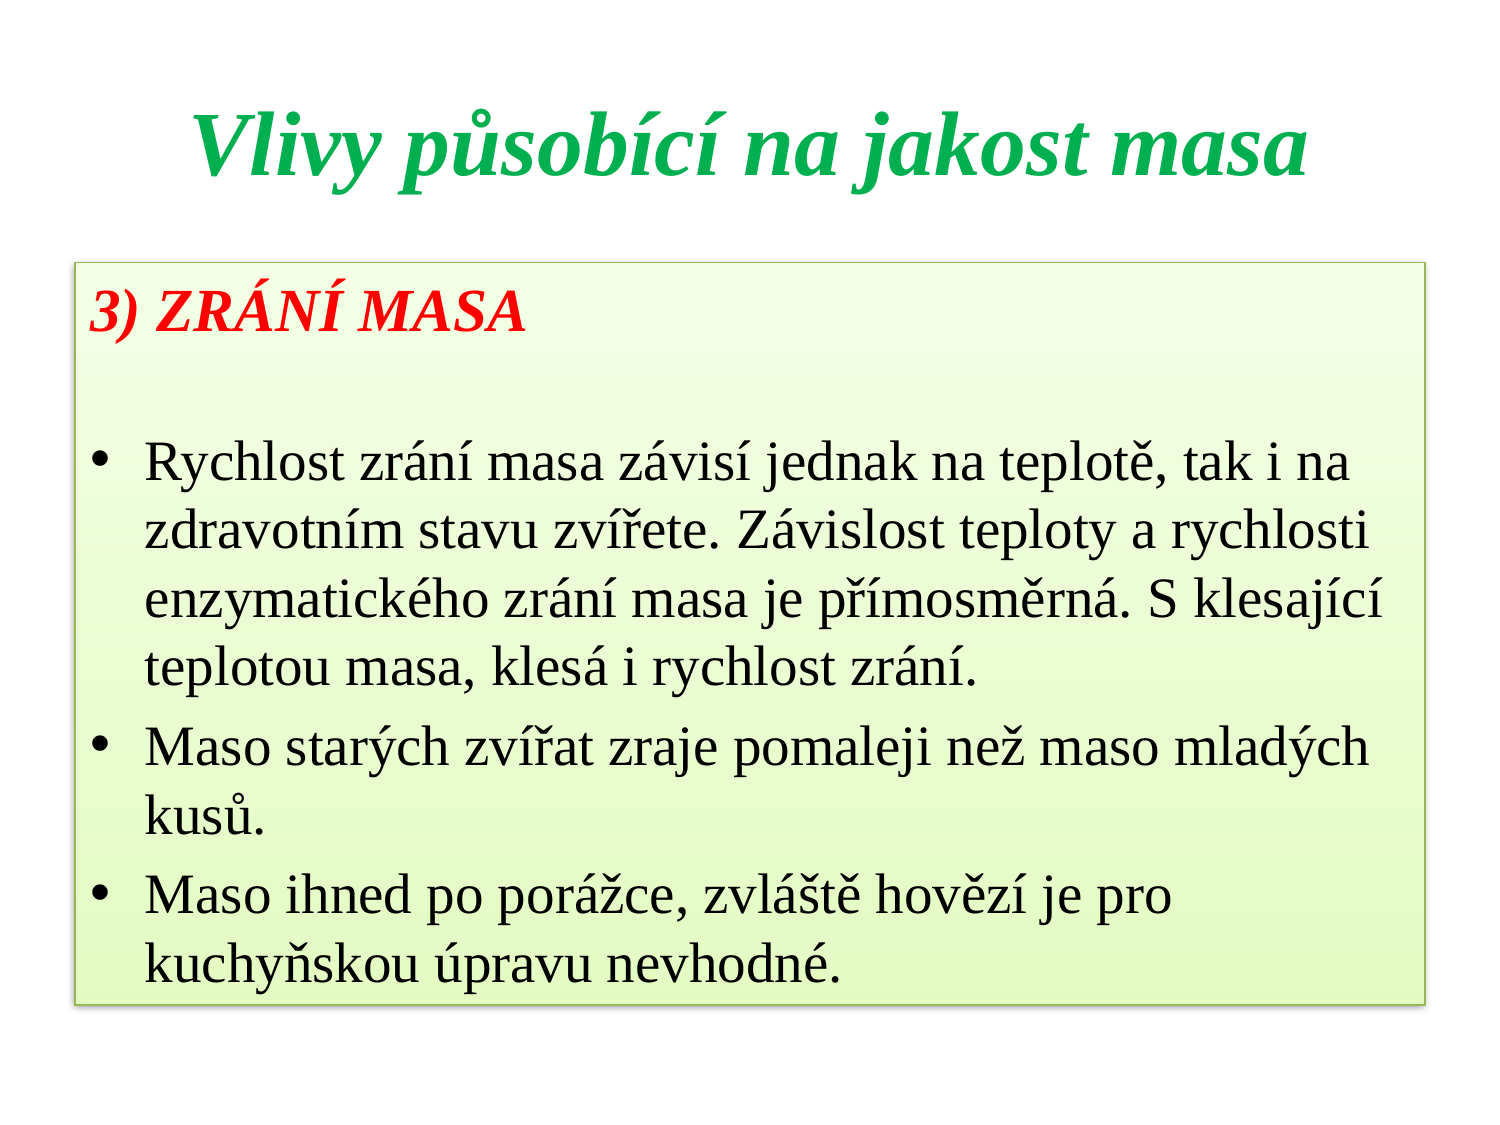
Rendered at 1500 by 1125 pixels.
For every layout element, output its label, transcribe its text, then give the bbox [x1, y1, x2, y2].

title Vlivy působící na jakost masa [74, 44, 1426, 233]
list 3) ZRÁNÍ MASA Rychlost zrání masa závisí jednak na teplotě, tak i na zdravotním stavu zvířete. Závislost teploty a rychlosti enzymatického zrání masa je přímosměrná. S klesající teplotou masa, klesá i rychlost zrání. Maso starých zvířat zraje pomaleji než maso mladých kusů. Maso ihned po porážce, zvláště hovězí je pro kuchyňskou úpravu nevhodné. [74, 262, 1426, 1006]
